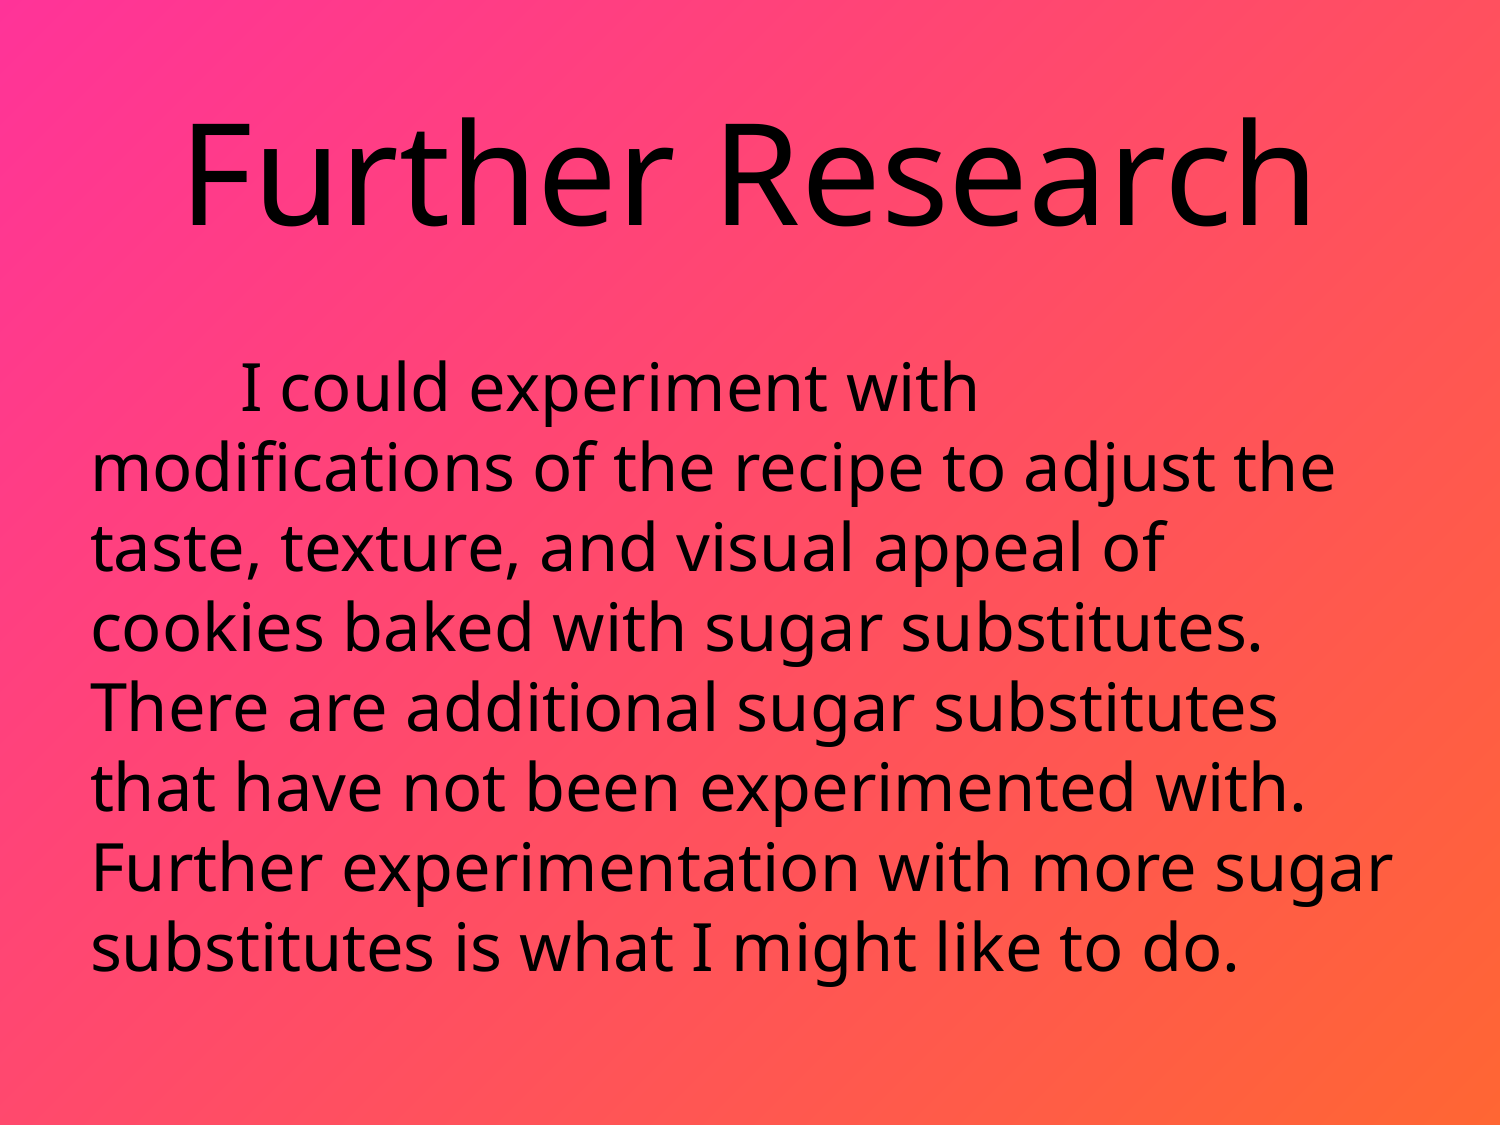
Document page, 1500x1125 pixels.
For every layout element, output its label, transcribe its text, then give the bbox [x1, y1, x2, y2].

list I could experiment with modifications of the recipe to adjust the taste, texture, and visual appeal of cookies baked with sugar substitutes. There are additional sugar substitutes that have not been experimented with. Further experimentation with more sugar substitutes is what I might like to do. [75, 337, 1425, 1063]
title Further Research [0, 75, 1500, 263]
